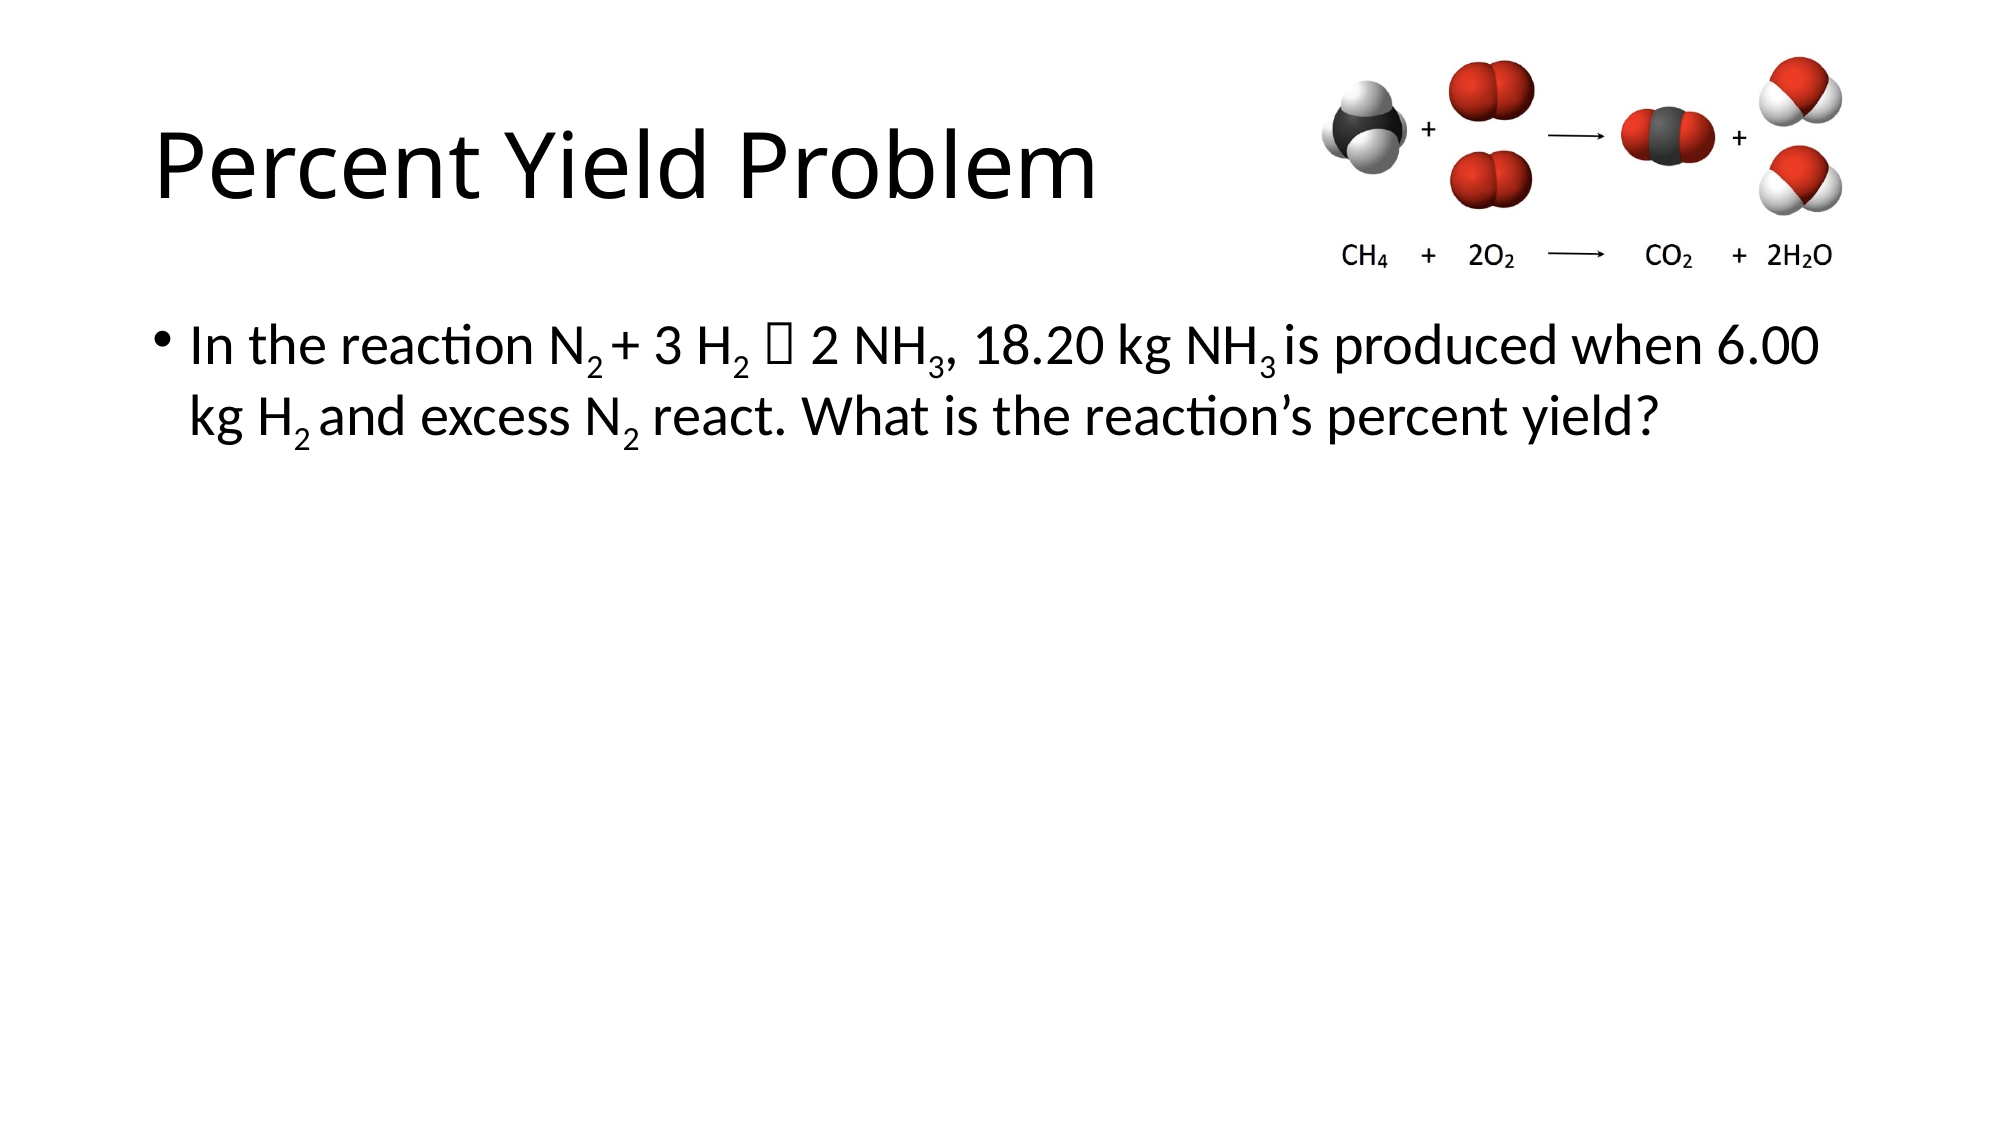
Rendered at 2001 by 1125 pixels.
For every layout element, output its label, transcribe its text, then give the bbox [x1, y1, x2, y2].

picture [1309, 41, 1863, 289]
title Percent Yield Problem [137, 59, 1309, 278]
list In the reaction N2 + 3 H2  2 NH3, 18.20 kg NH3 is produced when 6.00 kg H2 and excess N2 react. What is the reaction’s percent yield? [137, 299, 1863, 1014]
